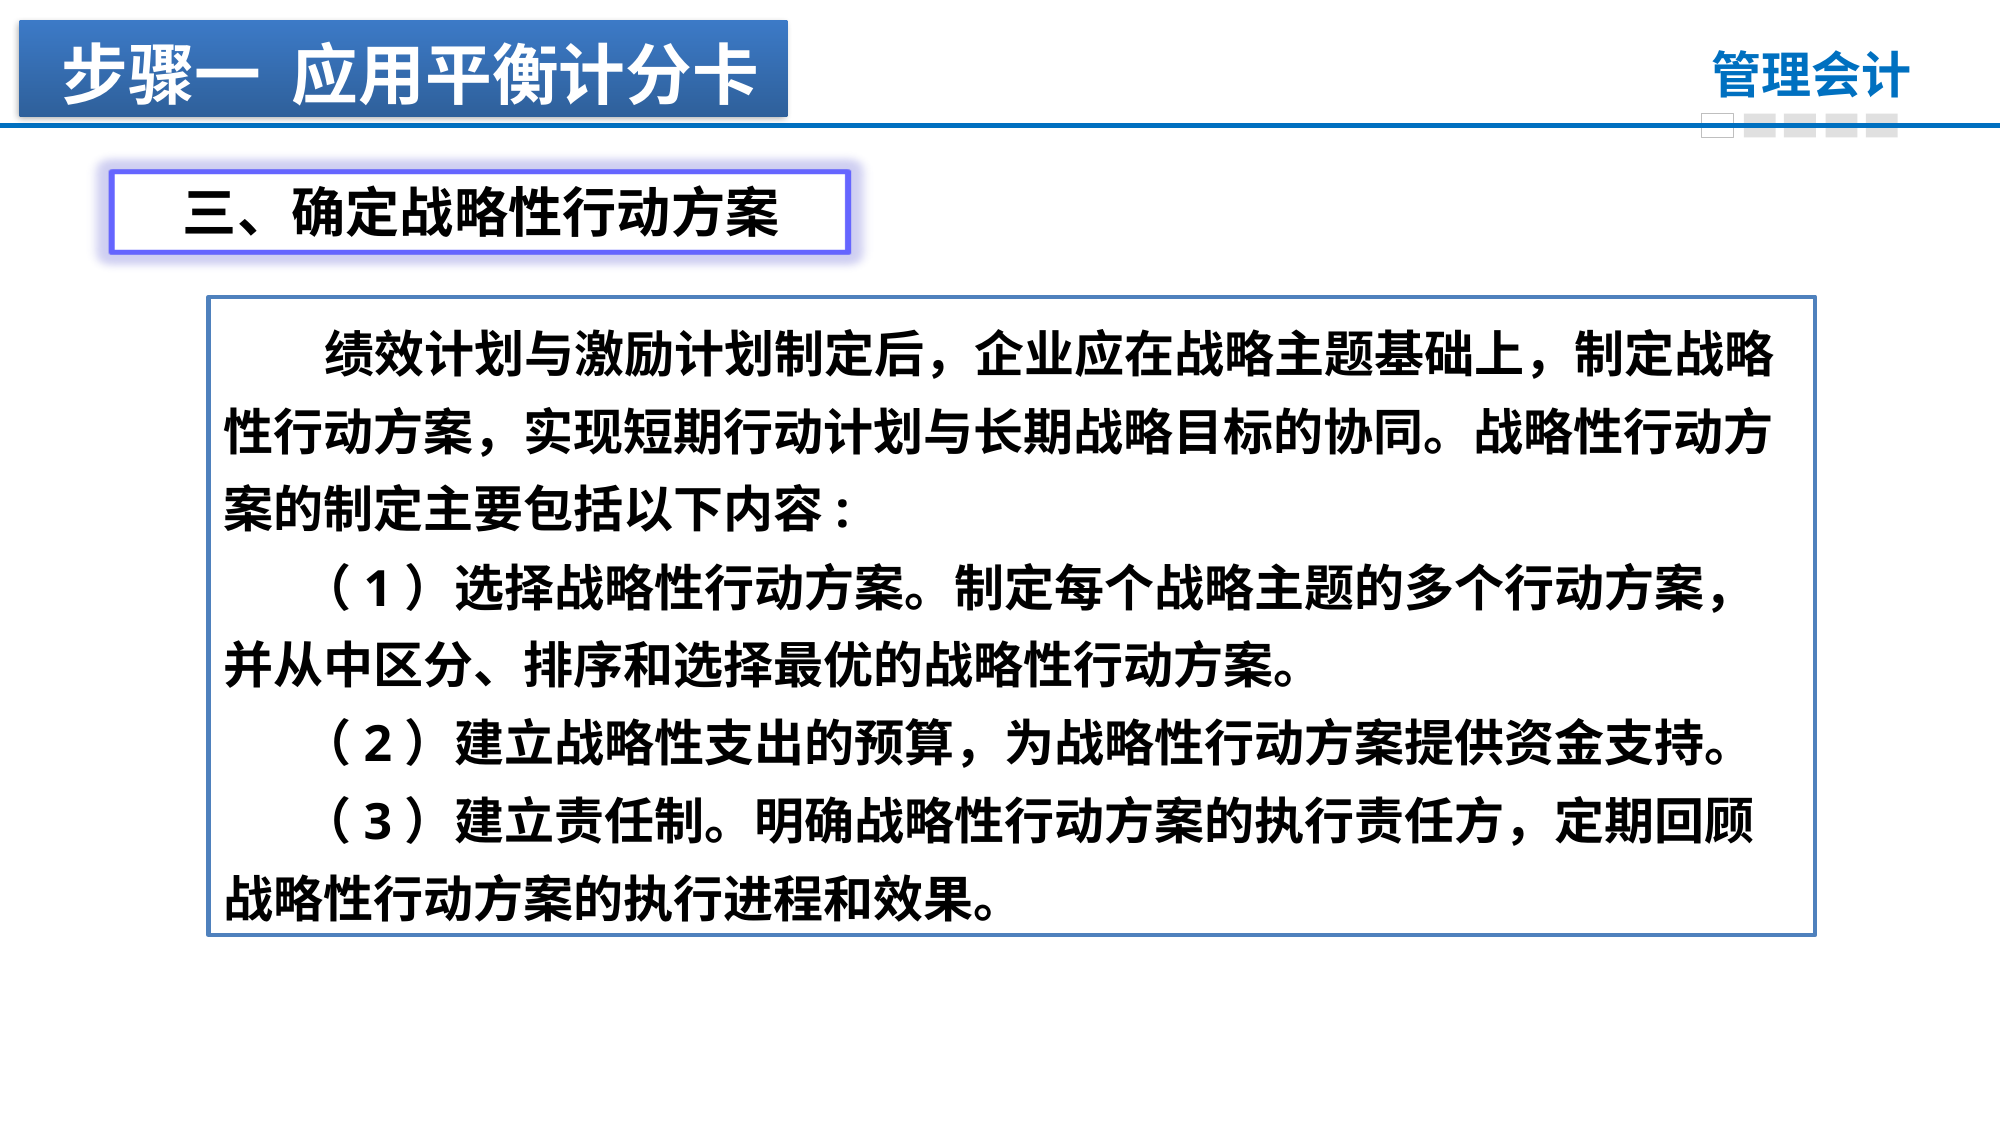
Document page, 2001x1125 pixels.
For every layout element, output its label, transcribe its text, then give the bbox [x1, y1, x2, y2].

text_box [19, 20, 788, 122]
text_box 绩效计划与激励计划制定后，企业应在战略主题基础上，制定战略性行动方案，实现短期行动计划与长期战略目标的协同。战略性行动方案的制定主要包括以下内容: （1）选择战略性行动方案。制定每个战略主题的多个行动方案，并从中区分、排序和选择最优的战略性行动方案。 （2）建立战略性支出的预算，为战略性行动方案提供资金支持。 （3）建立责任制。明确战略性行动方案的执行责任方，定期回顾战略性行动方案的执行进程和效果。 [206, 295, 1817, 937]
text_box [78, 144, 883, 280]
